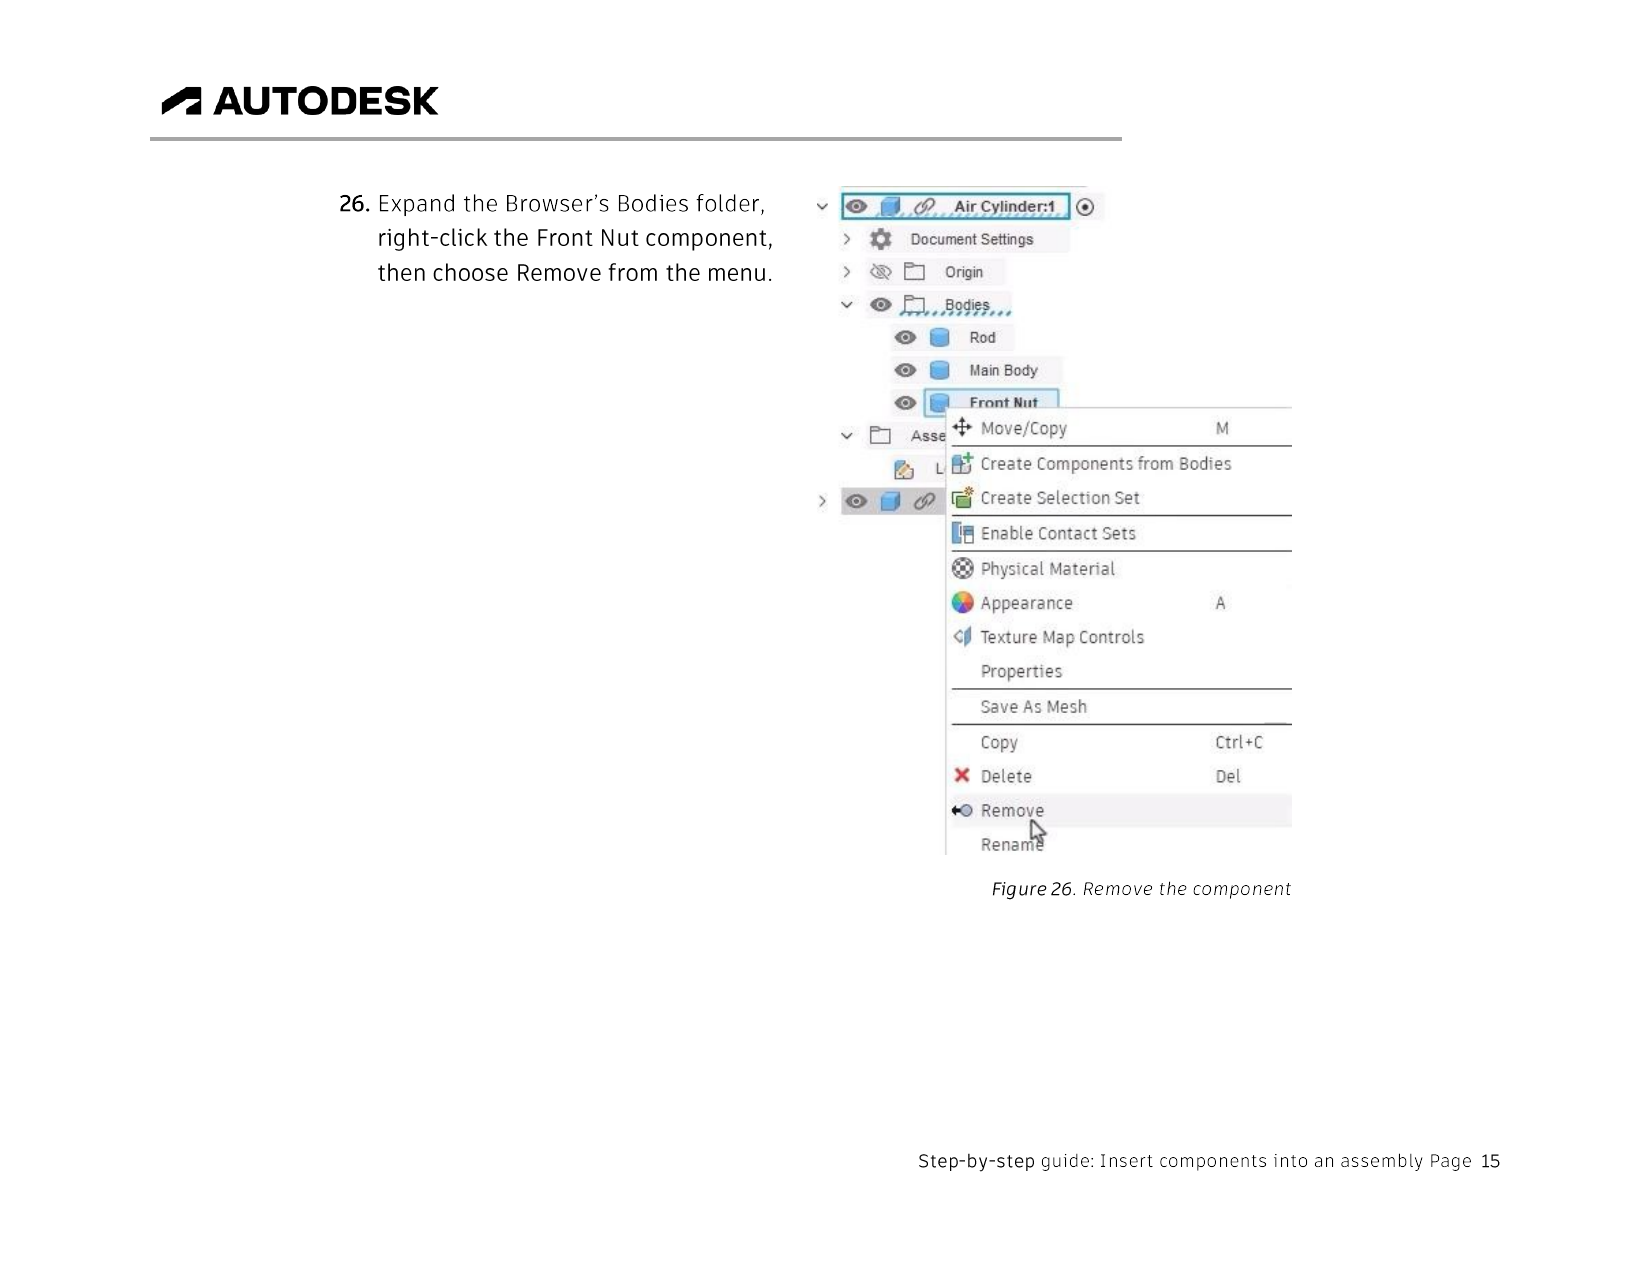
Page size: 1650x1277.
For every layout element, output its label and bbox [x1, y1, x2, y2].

text_box [991, 875, 1303, 903]
text_box [339, 187, 791, 289]
text_box [918, 1147, 1511, 1175]
picture [160, 86, 439, 116]
picture [817, 186, 1293, 855]
